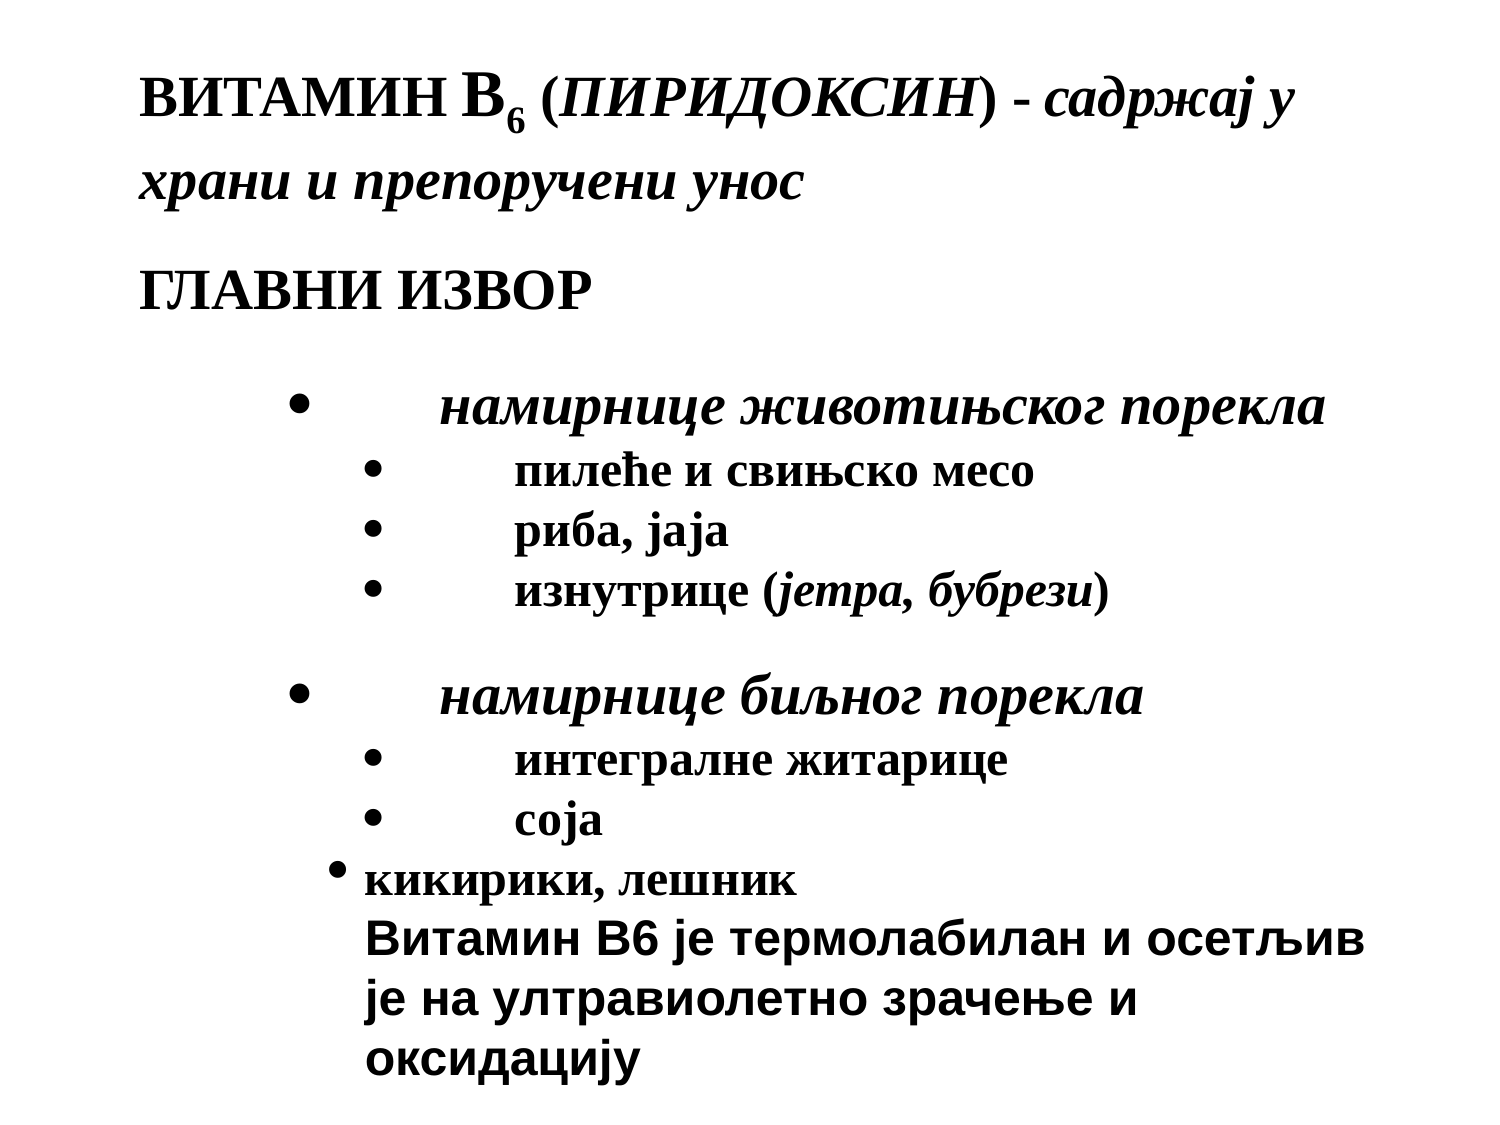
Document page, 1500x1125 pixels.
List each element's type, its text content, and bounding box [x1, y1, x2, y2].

text_box ВИТАМИН B6 (ПИРИДОКСИН) - садржај у храни и препоручени унос ГЛАВНИ ИЗВОР · намирнице животињског порекла · пилеће и свињско месо · риба, јаја · изнутрице (јетра, бубрези) · намирнице биљног порекла · интегралне житарице · соја кикирики, лешник Витамин B6 је термолабилан и осетљив је на ултравиолетно зрачење и оксидацију [124, 42, 1388, 1094]
